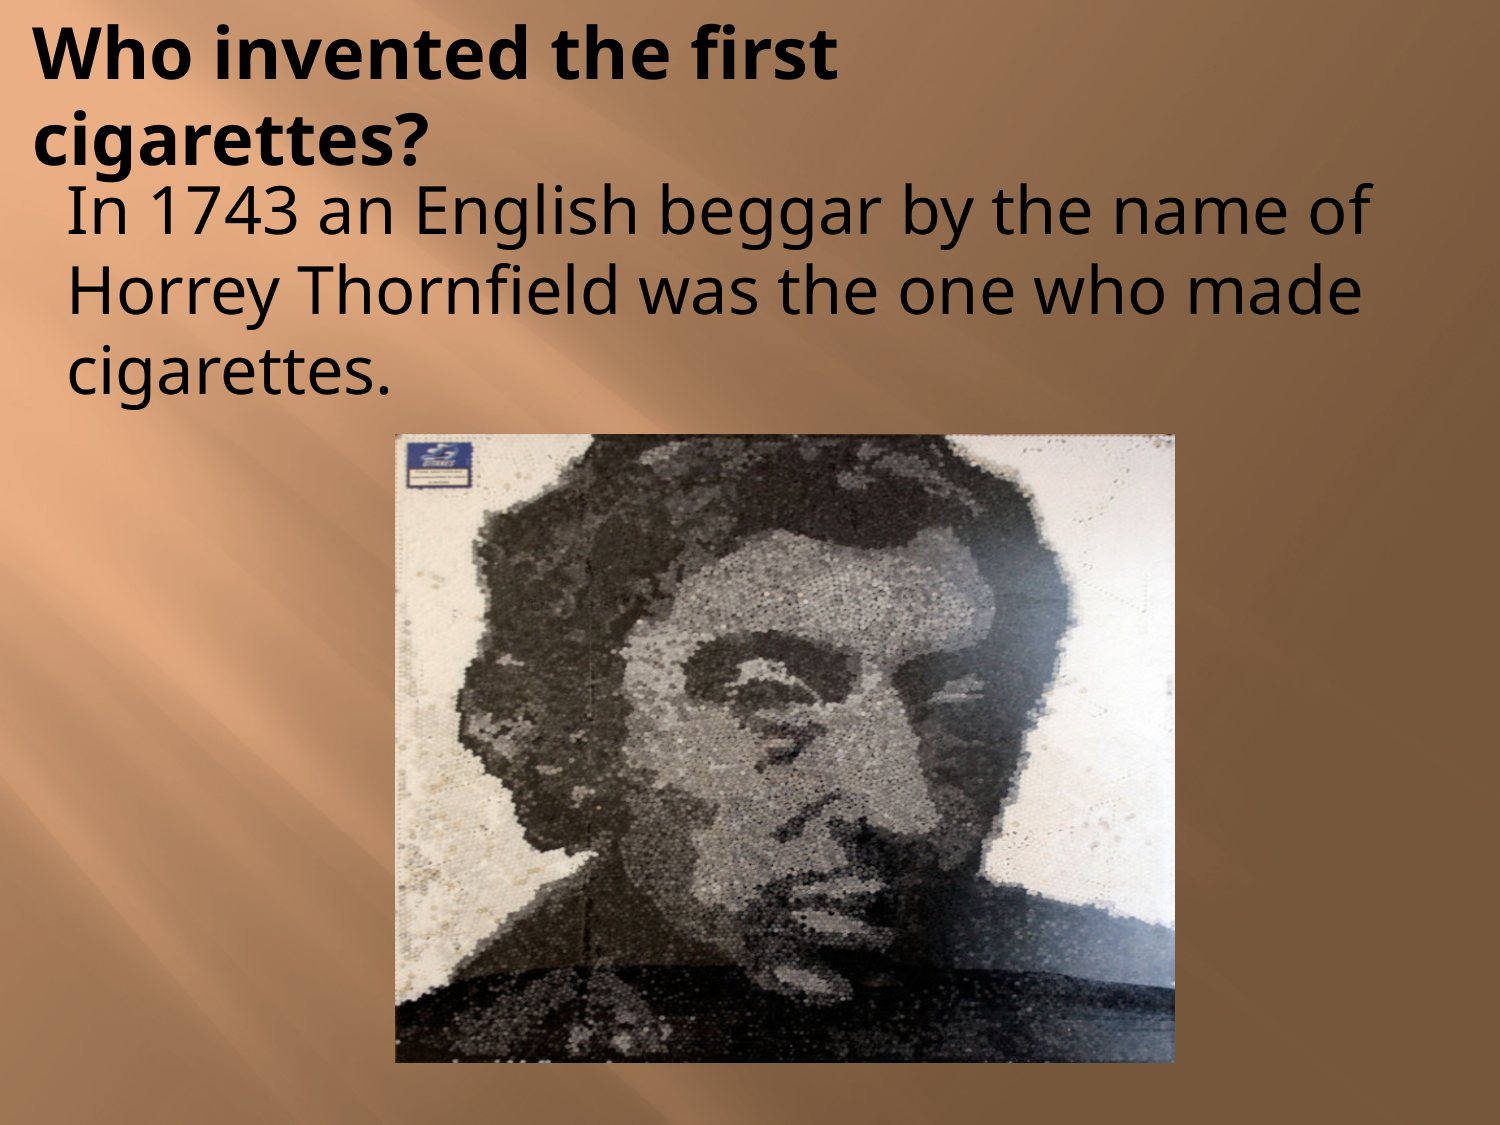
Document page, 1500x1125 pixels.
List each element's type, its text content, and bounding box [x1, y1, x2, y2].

list In 1743 an English beggar by the name of Horrey Thornfield was the one who made cigarettes. [29, 160, 1463, 421]
title Who invented the first cigarettes? [17, 0, 1236, 188]
picture [395, 434, 1175, 1064]
